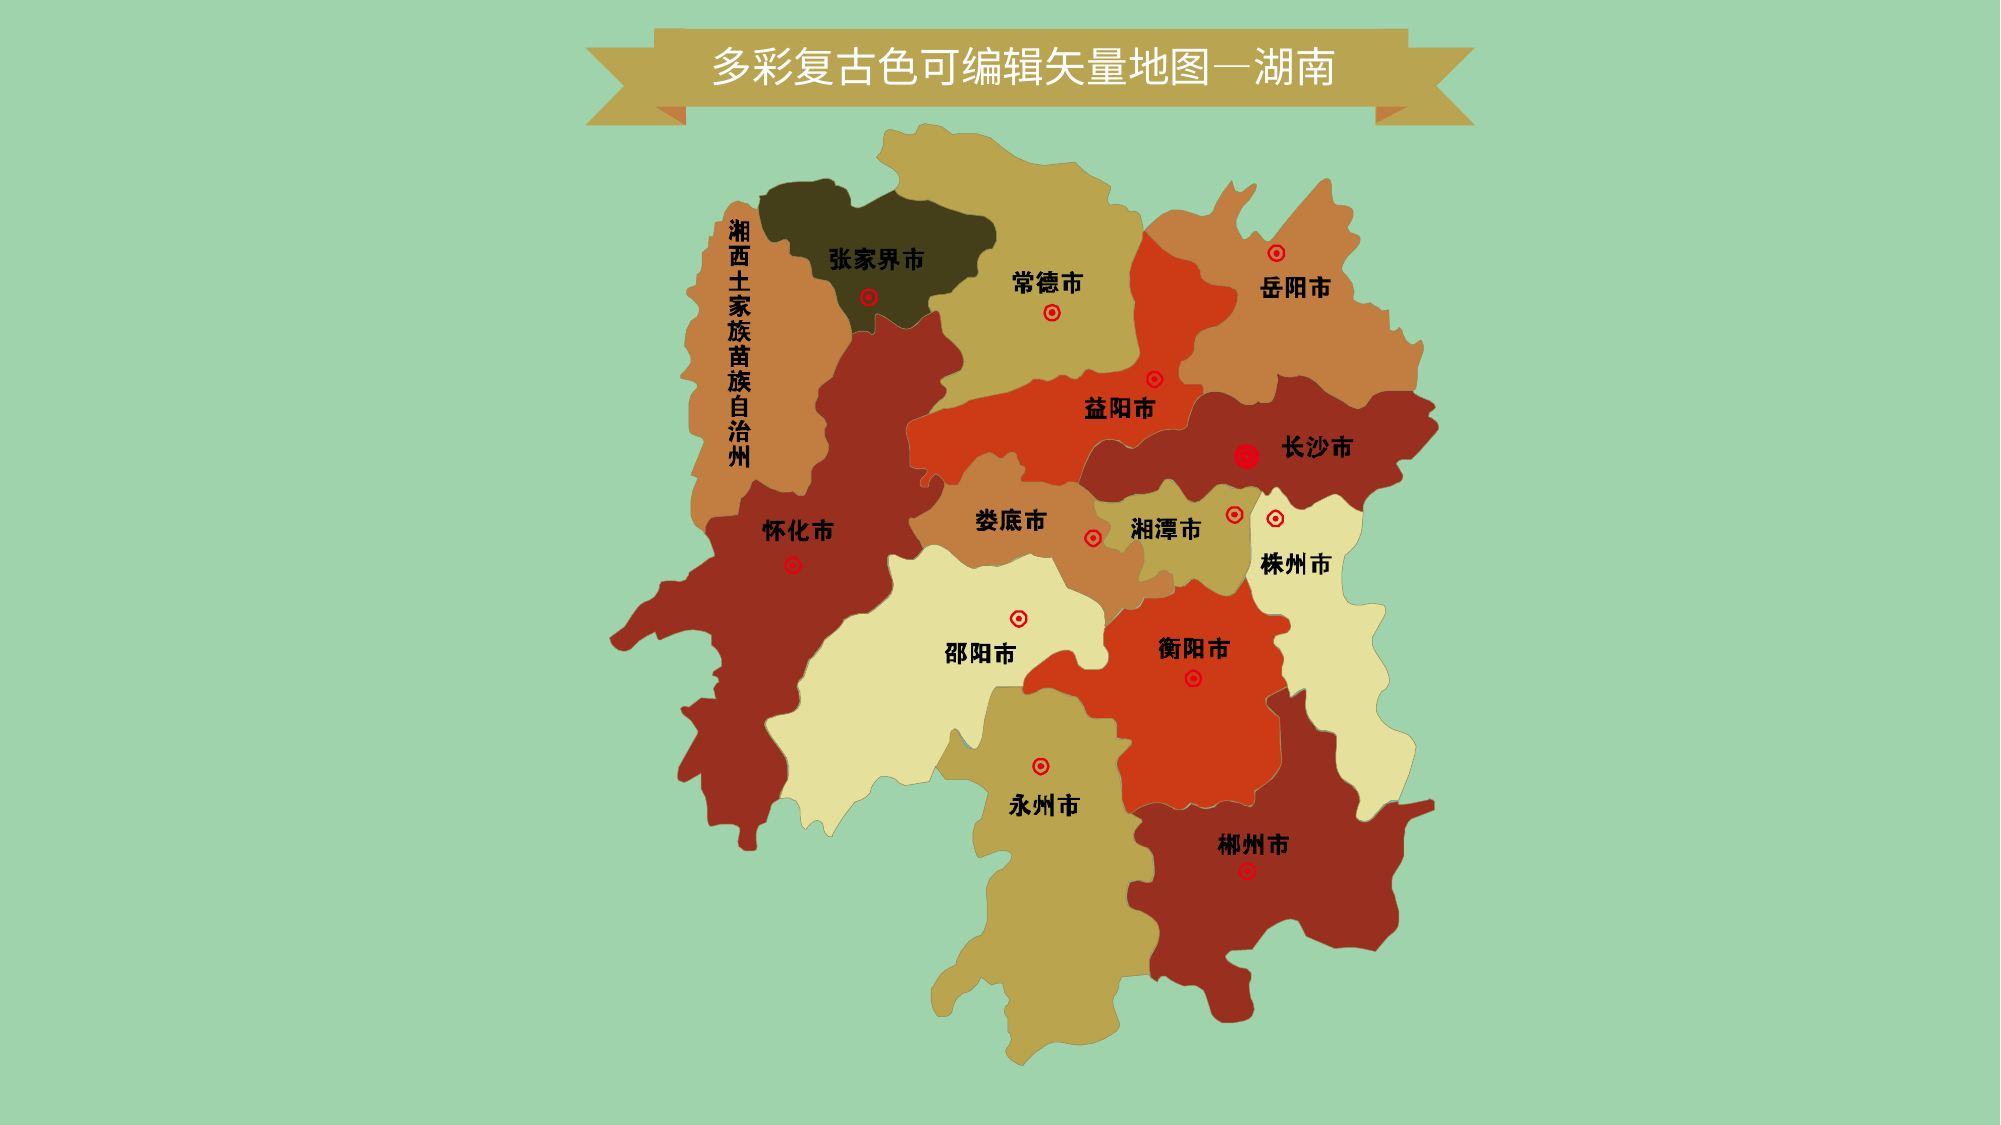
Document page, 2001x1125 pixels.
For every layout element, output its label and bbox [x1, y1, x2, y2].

text_box [1267, 833, 1289, 855]
text_box [1057, 793, 1080, 817]
text_box [976, 508, 998, 531]
text_box [1012, 271, 1034, 294]
text_box [1310, 552, 1332, 575]
text_box [1033, 759, 1049, 775]
text_box [731, 394, 748, 417]
text_box [1010, 611, 1027, 627]
text_box [909, 228, 1241, 489]
text_box [1033, 793, 1054, 817]
text_box [1085, 396, 1107, 419]
text_box [902, 247, 925, 271]
text_box [1285, 277, 1306, 298]
text_box [1110, 397, 1131, 418]
text_box [929, 686, 1157, 1068]
text_box [829, 247, 852, 271]
text_box [994, 642, 1016, 665]
text_box [584, 28, 1476, 126]
text_box [1180, 517, 1202, 540]
text_box [999, 508, 1022, 531]
text_box [1268, 245, 1284, 261]
text_box [728, 270, 751, 291]
text_box [1260, 276, 1283, 298]
text_box [1143, 176, 1426, 411]
text_box [1134, 396, 1156, 419]
text_box [762, 519, 786, 542]
text_box [1242, 452, 1252, 462]
text_box [1260, 552, 1284, 575]
text_box [1036, 271, 1059, 294]
text_box [1061, 271, 1084, 294]
text_box [728, 294, 752, 317]
text_box [607, 308, 966, 853]
text_box [678, 198, 849, 534]
text_box [971, 642, 991, 664]
text_box [756, 176, 999, 334]
text_box [1267, 510, 1283, 527]
text_box [874, 134, 1145, 409]
text_box [1281, 435, 1305, 459]
text_box [727, 320, 752, 343]
text_box [1092, 477, 1264, 599]
text_box [727, 419, 752, 443]
text_box [1306, 436, 1329, 459]
text_box [1131, 517, 1153, 540]
text_box [1025, 508, 1047, 531]
text_box [728, 245, 751, 267]
text_box [1217, 833, 1241, 855]
text_box [1085, 530, 1101, 547]
text_box [1245, 484, 1419, 824]
text_box [728, 445, 750, 468]
text_box [727, 370, 752, 393]
text_box [1242, 833, 1264, 855]
text_box [728, 344, 751, 367]
text_box [1008, 793, 1032, 817]
text_box [1124, 685, 1437, 1026]
text_box [767, 547, 1111, 839]
text_box [1309, 276, 1331, 298]
text_box [944, 642, 967, 665]
text_box [597, 134, 1449, 1078]
text_box [1081, 378, 1441, 510]
text_box [1044, 304, 1060, 321]
text_box [1154, 517, 1177, 540]
text_box [787, 518, 810, 542]
text_box [728, 219, 750, 242]
text_box [1226, 507, 1243, 523]
text_box [1184, 637, 1204, 659]
text_box [911, 455, 1177, 628]
text_box [853, 247, 877, 271]
text_box [1331, 435, 1354, 458]
text_box [861, 289, 877, 305]
text_box [877, 248, 900, 271]
text_box [1285, 552, 1307, 575]
text_box [1158, 636, 1181, 660]
text_box [1236, 446, 1257, 467]
text_box [1186, 670, 1202, 686]
text_box [1147, 372, 1163, 388]
text_box [1208, 636, 1230, 660]
text_box [1240, 864, 1256, 880]
text_box [785, 557, 801, 573]
text_box [812, 518, 834, 542]
text_box [1024, 581, 1288, 811]
